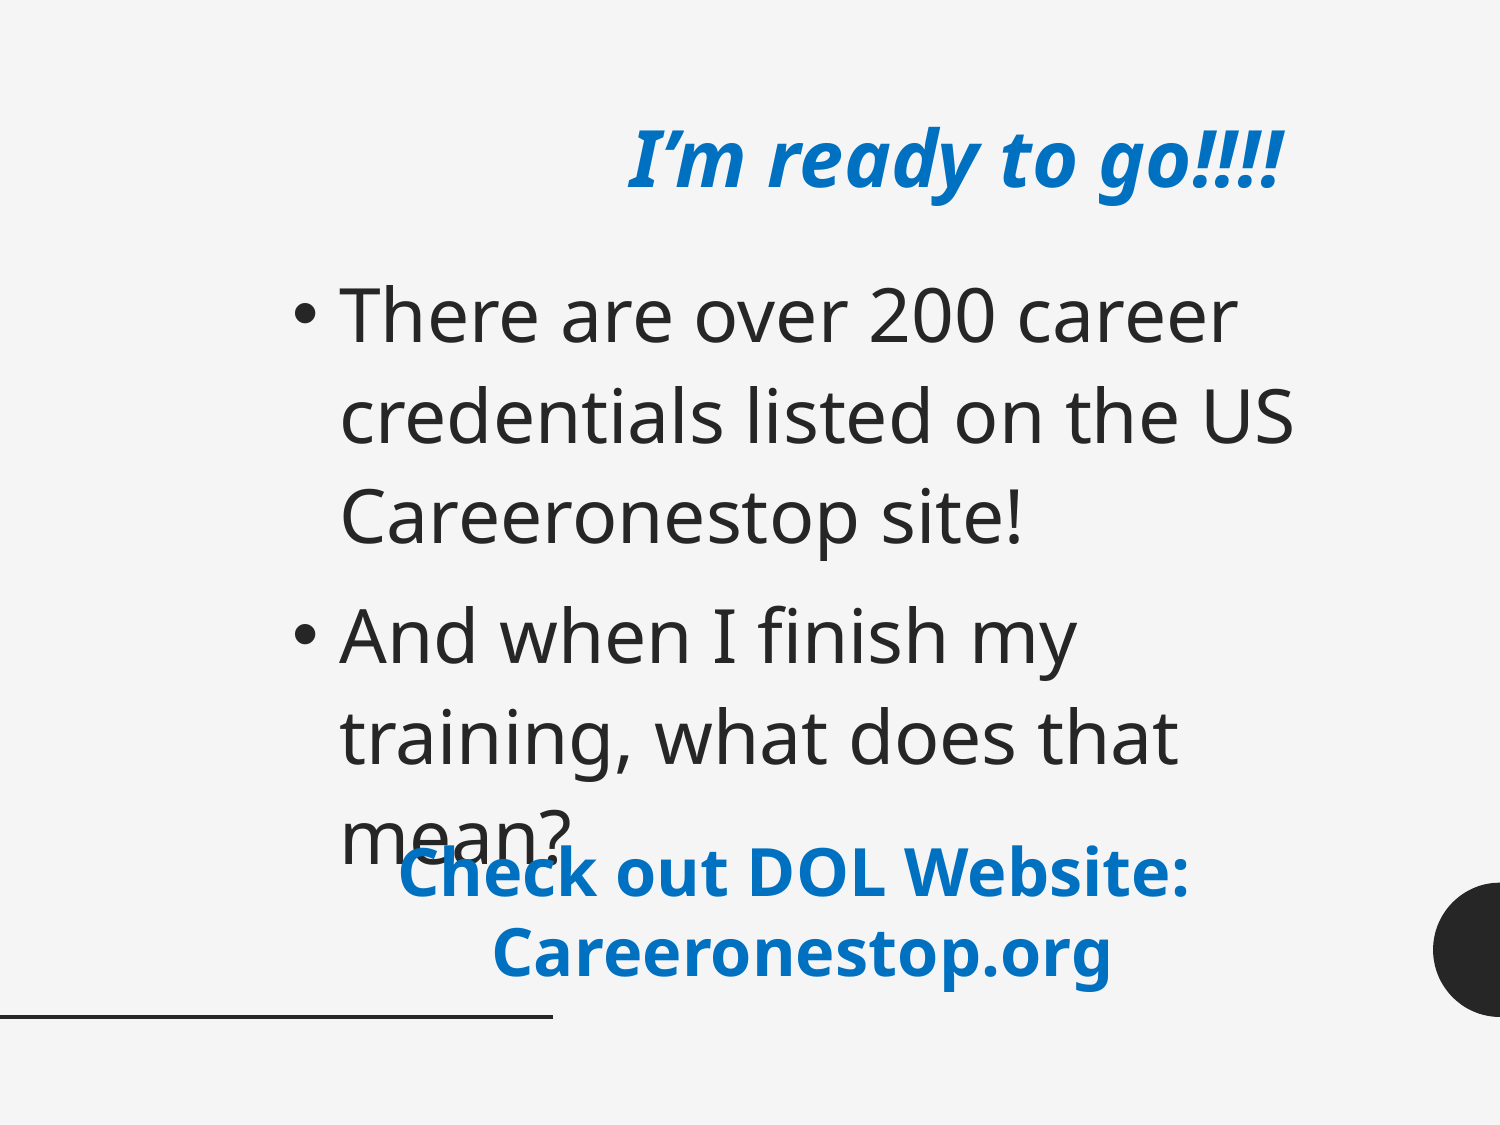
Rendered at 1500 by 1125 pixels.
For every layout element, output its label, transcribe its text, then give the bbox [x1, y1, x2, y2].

text_box Check out DOL Website: Careeronestop.org [141, 806, 1464, 1014]
list There are over 200 career credentials listed on the US Careeronestop site! And when I finish my training, what does that mean? [277, 249, 1328, 723]
title I’m ready to go!!!! [389, 111, 1299, 249]
